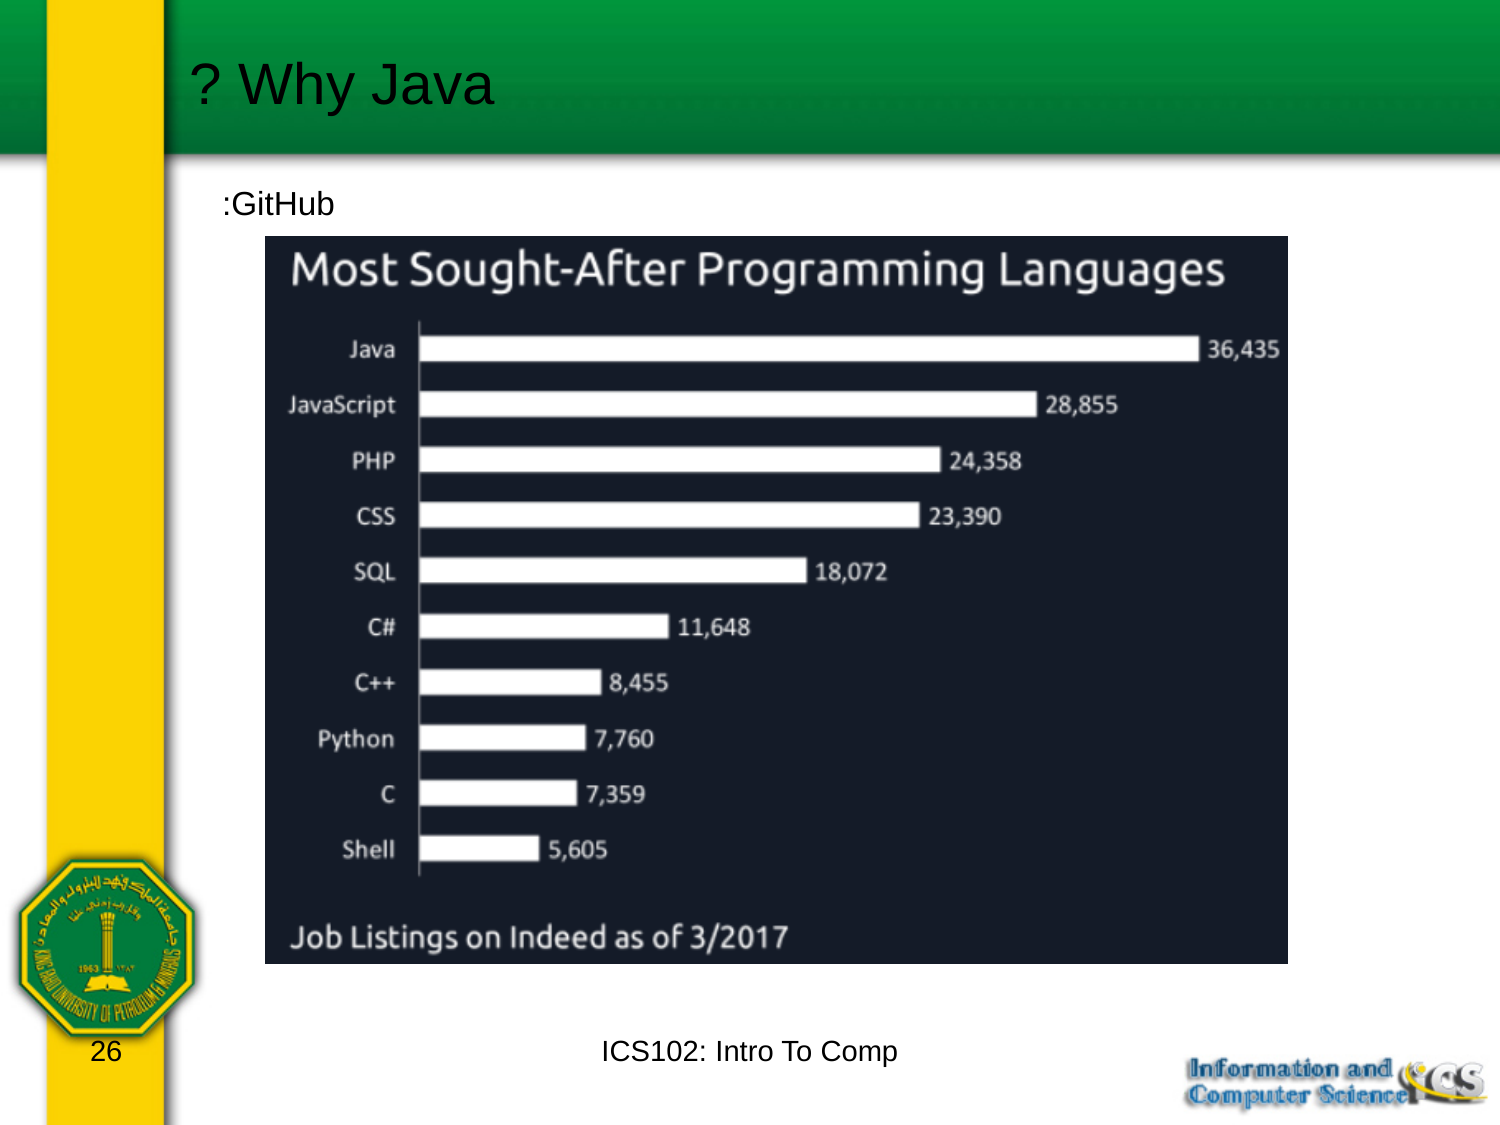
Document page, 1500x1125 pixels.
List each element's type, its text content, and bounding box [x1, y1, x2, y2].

picture [0, 0, 1500, 1125]
title Why Java ? [174, 24, 738, 138]
slide_number 26 [74, 1024, 426, 1103]
footer ICS102: Intro To Comp [512, 1024, 988, 1103]
text_box GitHub: [207, 174, 983, 230]
